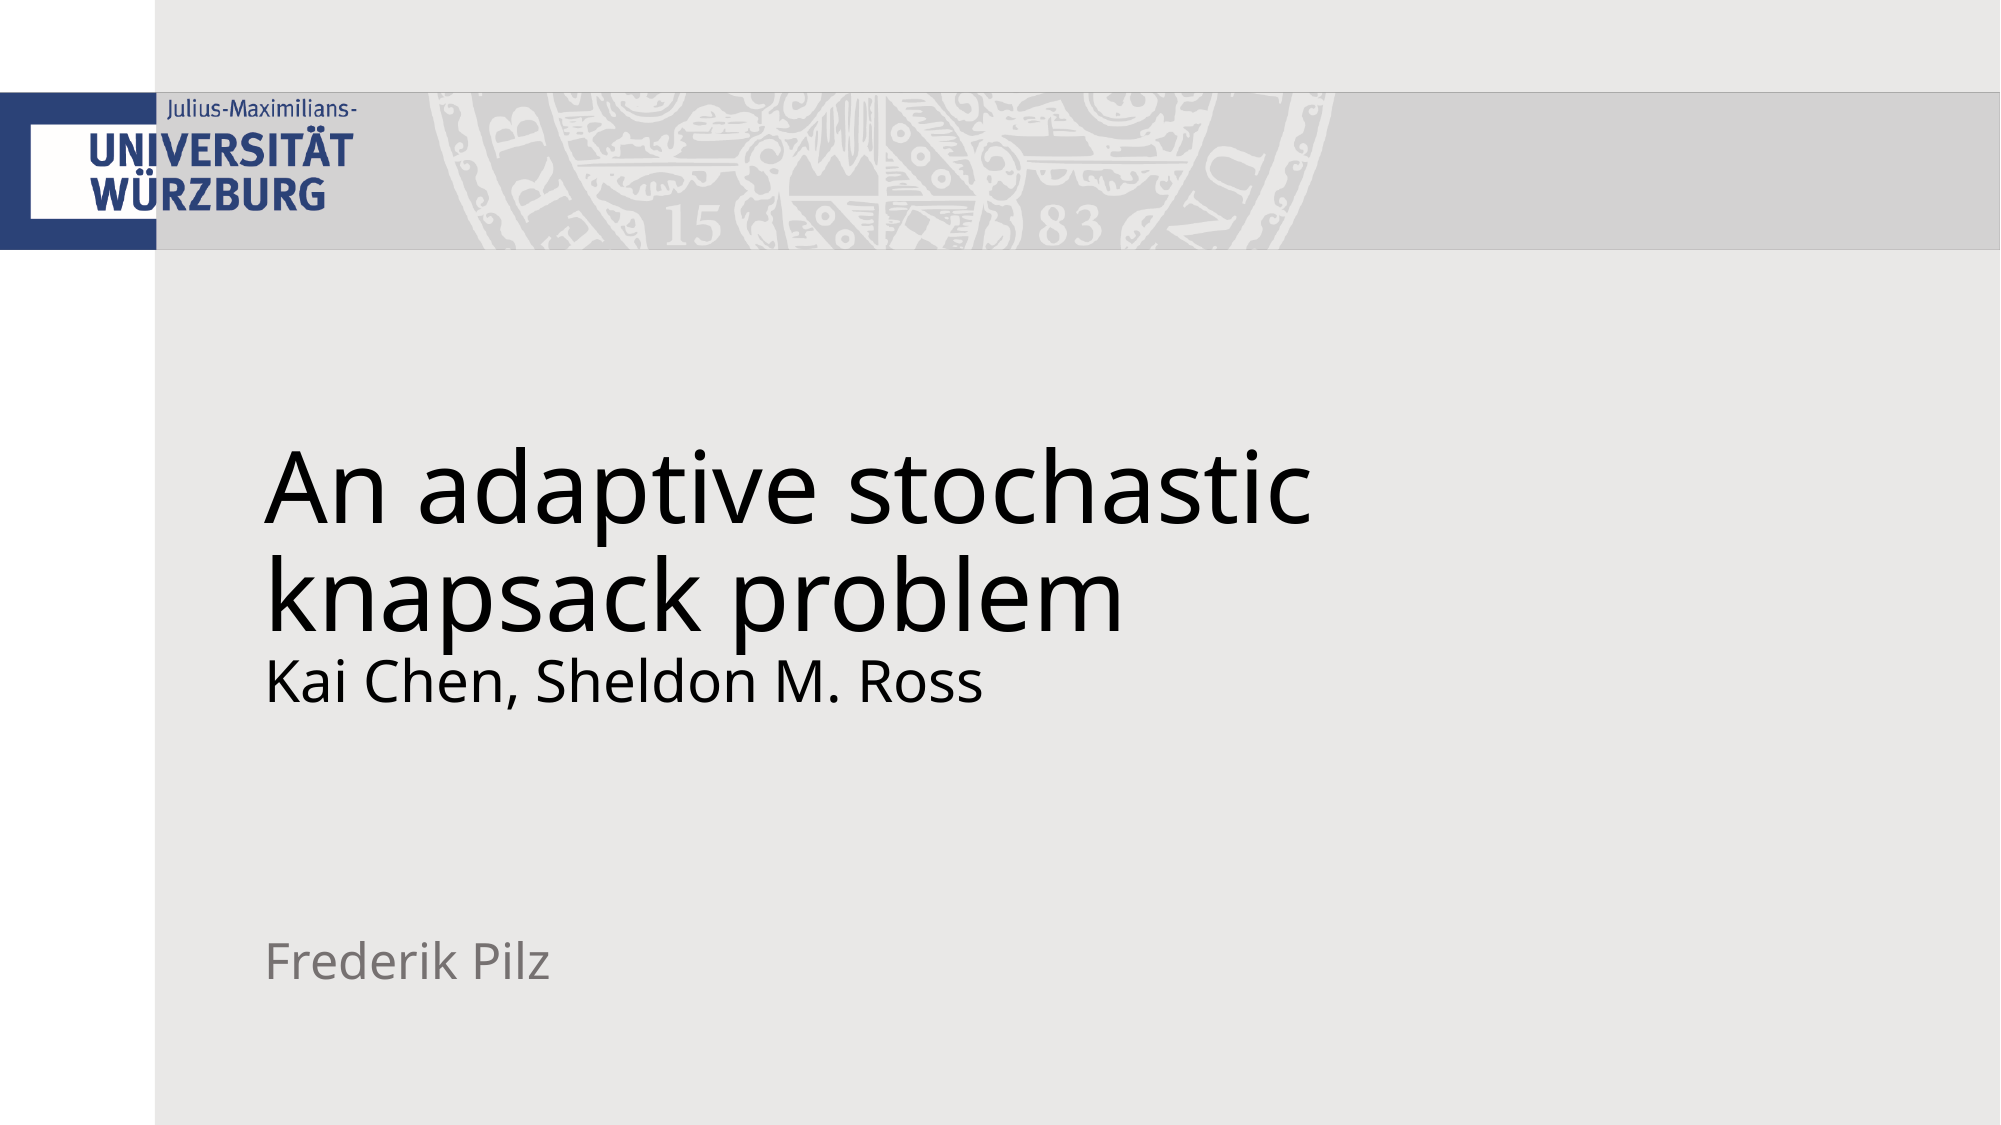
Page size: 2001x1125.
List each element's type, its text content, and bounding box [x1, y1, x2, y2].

subtitle Frederik Pilz [249, 921, 1750, 995]
title An adaptive stochastic knapsack problem Kai Chen, Sheldon M. Ross [249, 331, 1750, 723]
picture [0, 92, 2000, 250]
